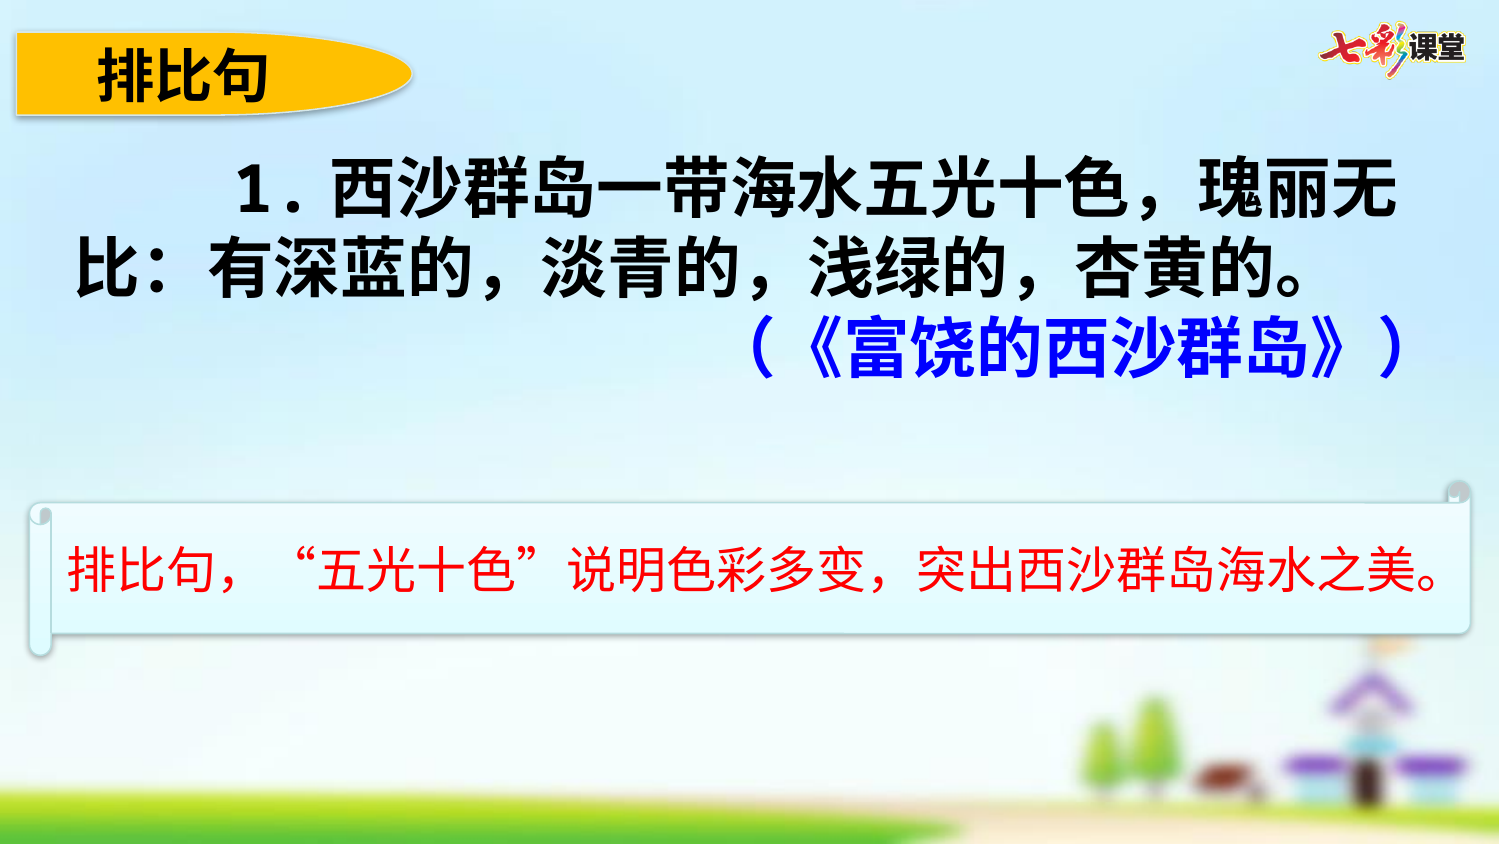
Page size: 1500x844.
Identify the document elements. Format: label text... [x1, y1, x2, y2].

text_box 1.西沙群岛一带海水五光十色，瑰丽无比：有深蓝的，淡青的，浅绿的，杏黄的。 （《富饶的西沙群岛》） [59, 138, 1459, 393]
picture [0, 0, 1499, 844]
text_box 排比句，“五光十色”说明色彩多变，突出西沙群岛海水之美。 [28, 480, 1472, 657]
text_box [0, 31, 413, 116]
